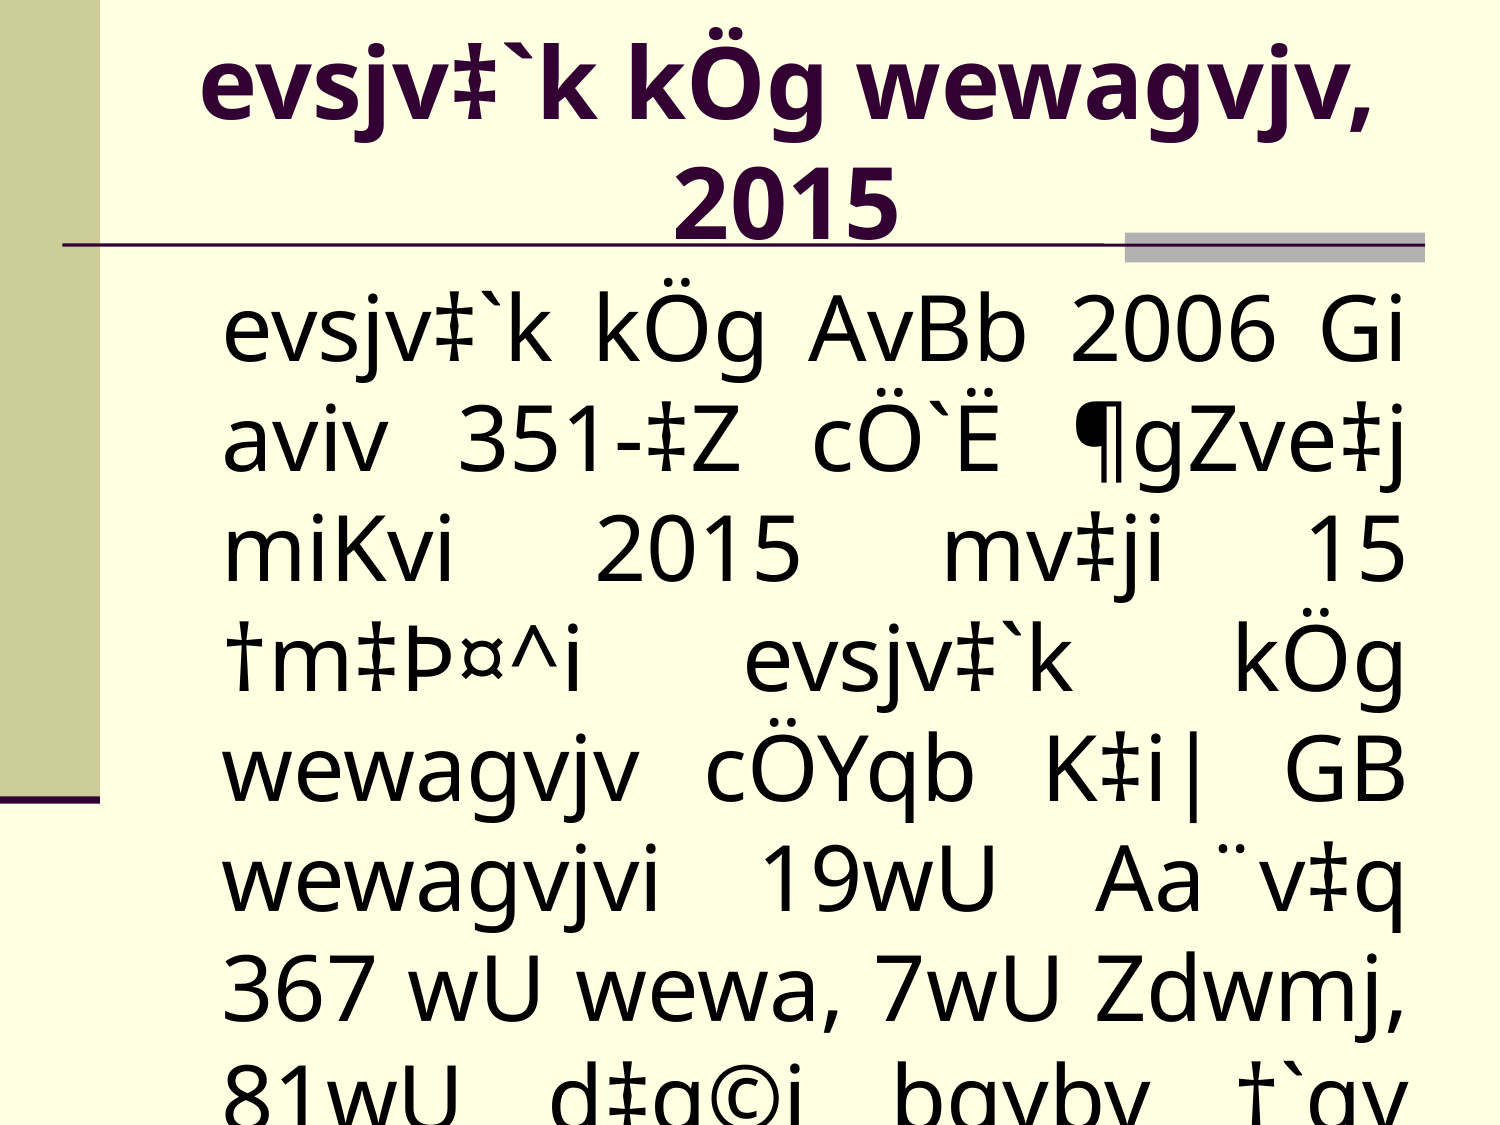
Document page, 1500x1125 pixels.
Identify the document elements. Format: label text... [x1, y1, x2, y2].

list evsjv‡`k kÖg AvBb 2006 Gi aviv 351-‡Z cÖ`Ë ¶gZve‡j miKvi 2015 mv‡ji 15 †m‡Þ¤^i evsjv‡`k kÖg wewagvjv cÖYqb K‡i| GB wewagvjvi 19wU Aa¨v‡q 367 wU wewa, 7wU Zdwmj, 81wU d‡g©i bgybv †`qv Av‡Q| [149, 262, 1426, 1006]
title evsjv‡`k kÖg wewagvjv, 2015 [149, 45, 1426, 234]
